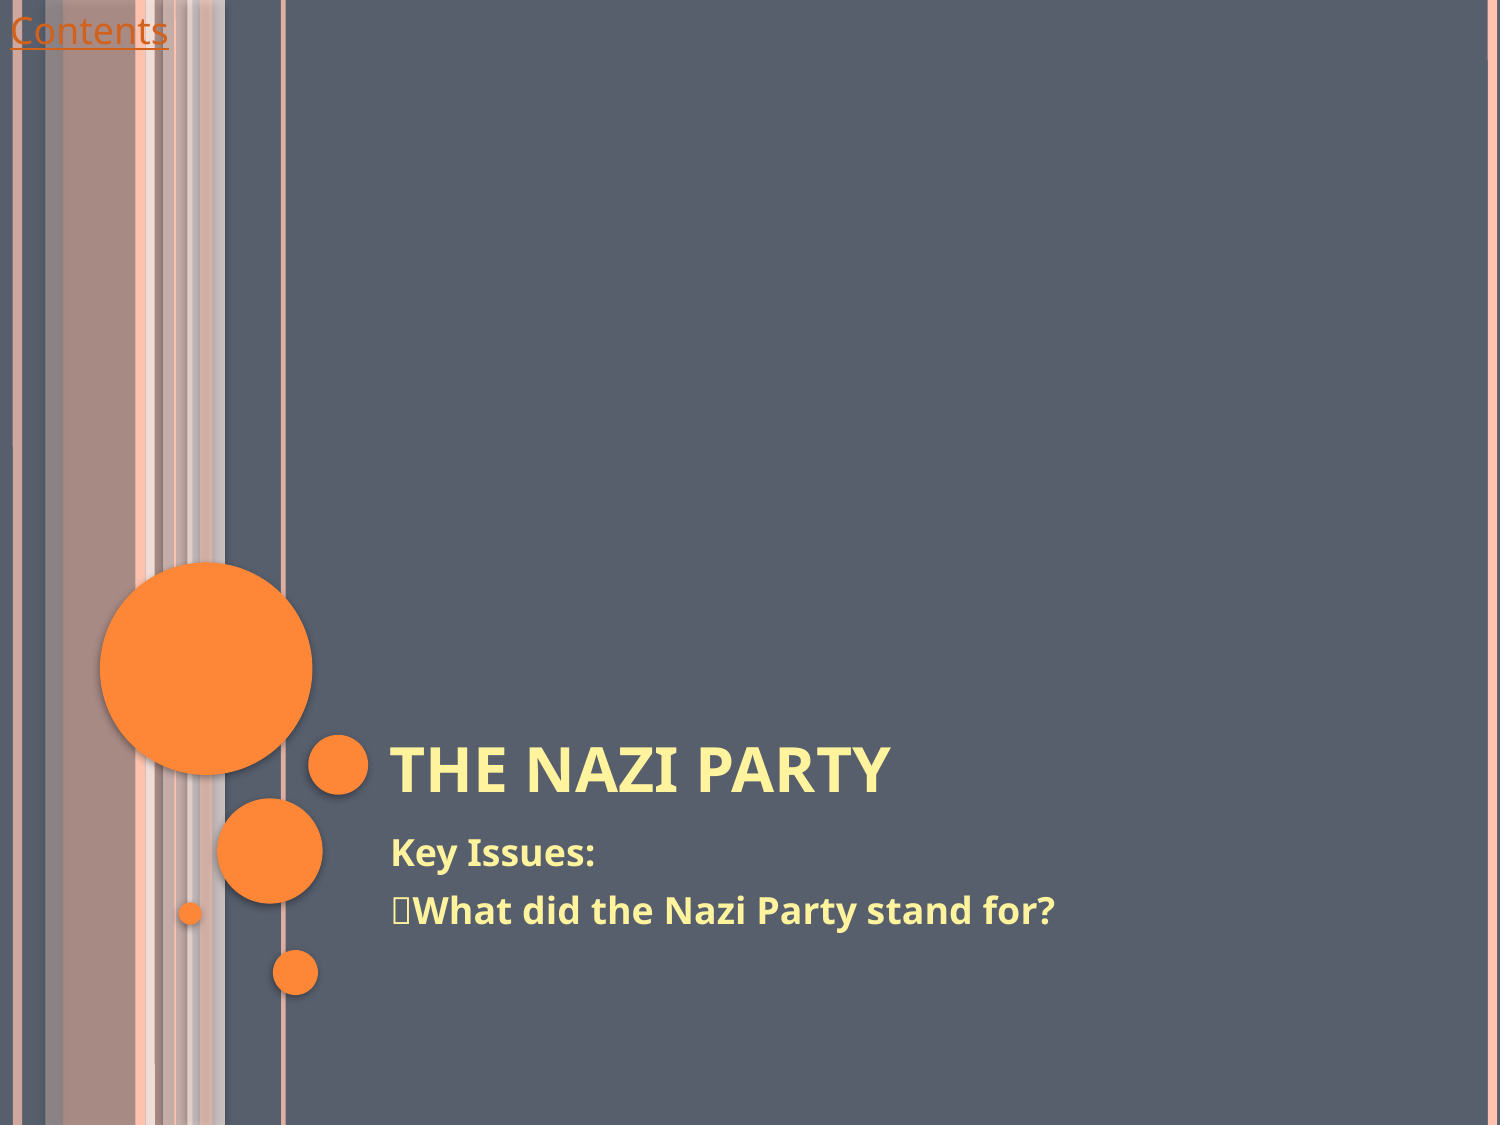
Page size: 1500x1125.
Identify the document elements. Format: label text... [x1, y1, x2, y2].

title The Nazi Party [375, 474, 1388, 812]
list Key Issues: What did the Nazi Party stand for? [374, 821, 1388, 1048]
